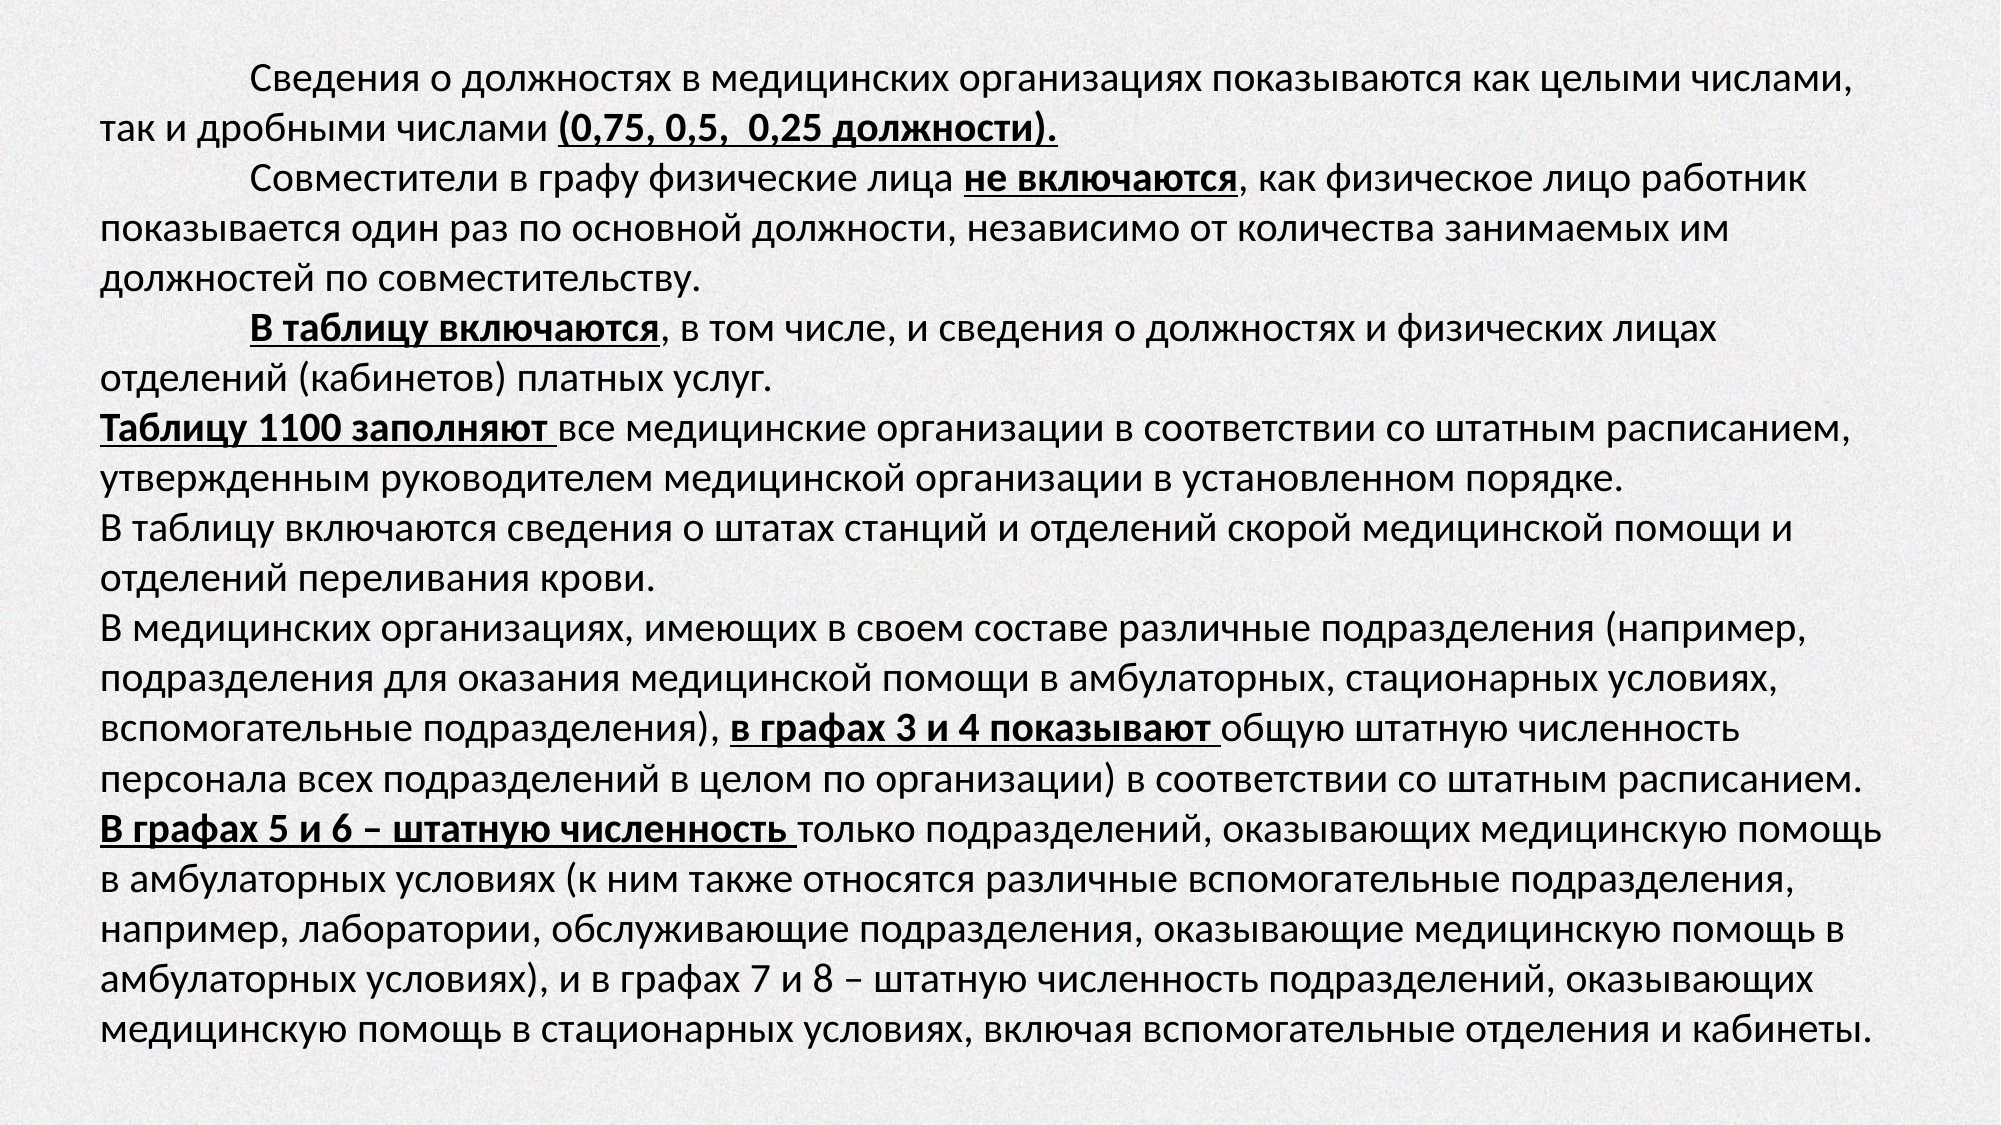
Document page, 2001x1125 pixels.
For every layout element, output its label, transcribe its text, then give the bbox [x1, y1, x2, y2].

list Сведения о должностях в медицинских организациях показываются как целыми числами, так и дробными числами (0,75, 0,5, 0,25 должности). Совместители в графу физические лица не включаются, как физическое лицо работник показывается один раз по основной должности, независимо от количества занимаемых им должностей по совместительству. В таблицу включаются, в том числе, и сведения о должностях и физических лицах отделений (кабинетов) платных услуг. Таблицу 1100 заполняют все медицинские организации в соответствии со штатным расписанием, утвержденным руководителем медицинской организации в установленном порядке. В таблицу включаются сведения о штатах станций и отделений скорой медицинской помощи и отделений переливания крови. В медицинских организациях, имеющих в своем составе различные подразделения (например, подразделения для оказания медицинской помощи в амбулаторных, стационарных условиях, вспомогательные подразделения), в графах 3 и 4 показывают общую штатную численность персонала всех подразделений в целом по организации) в соответствии со штатным расписанием. В графах 5 и 6 – штатную численность только подразделений, оказывающих медицинскую помощь в амбулаторных условиях (к ним также относятся различные вспомогательные подразделения, например, лаборатории, обслуживающие подразделения, оказывающие медицинскую помощь в амбулаторных условиях), и в графах 7 и 8 – штатную численность подразделений, оказывающих медицинскую помощь в стационарных условиях, включая вспомогательные отделения и кабинеты. [99, 50, 1900, 1125]
picture [0, 0, 2000, 1125]
